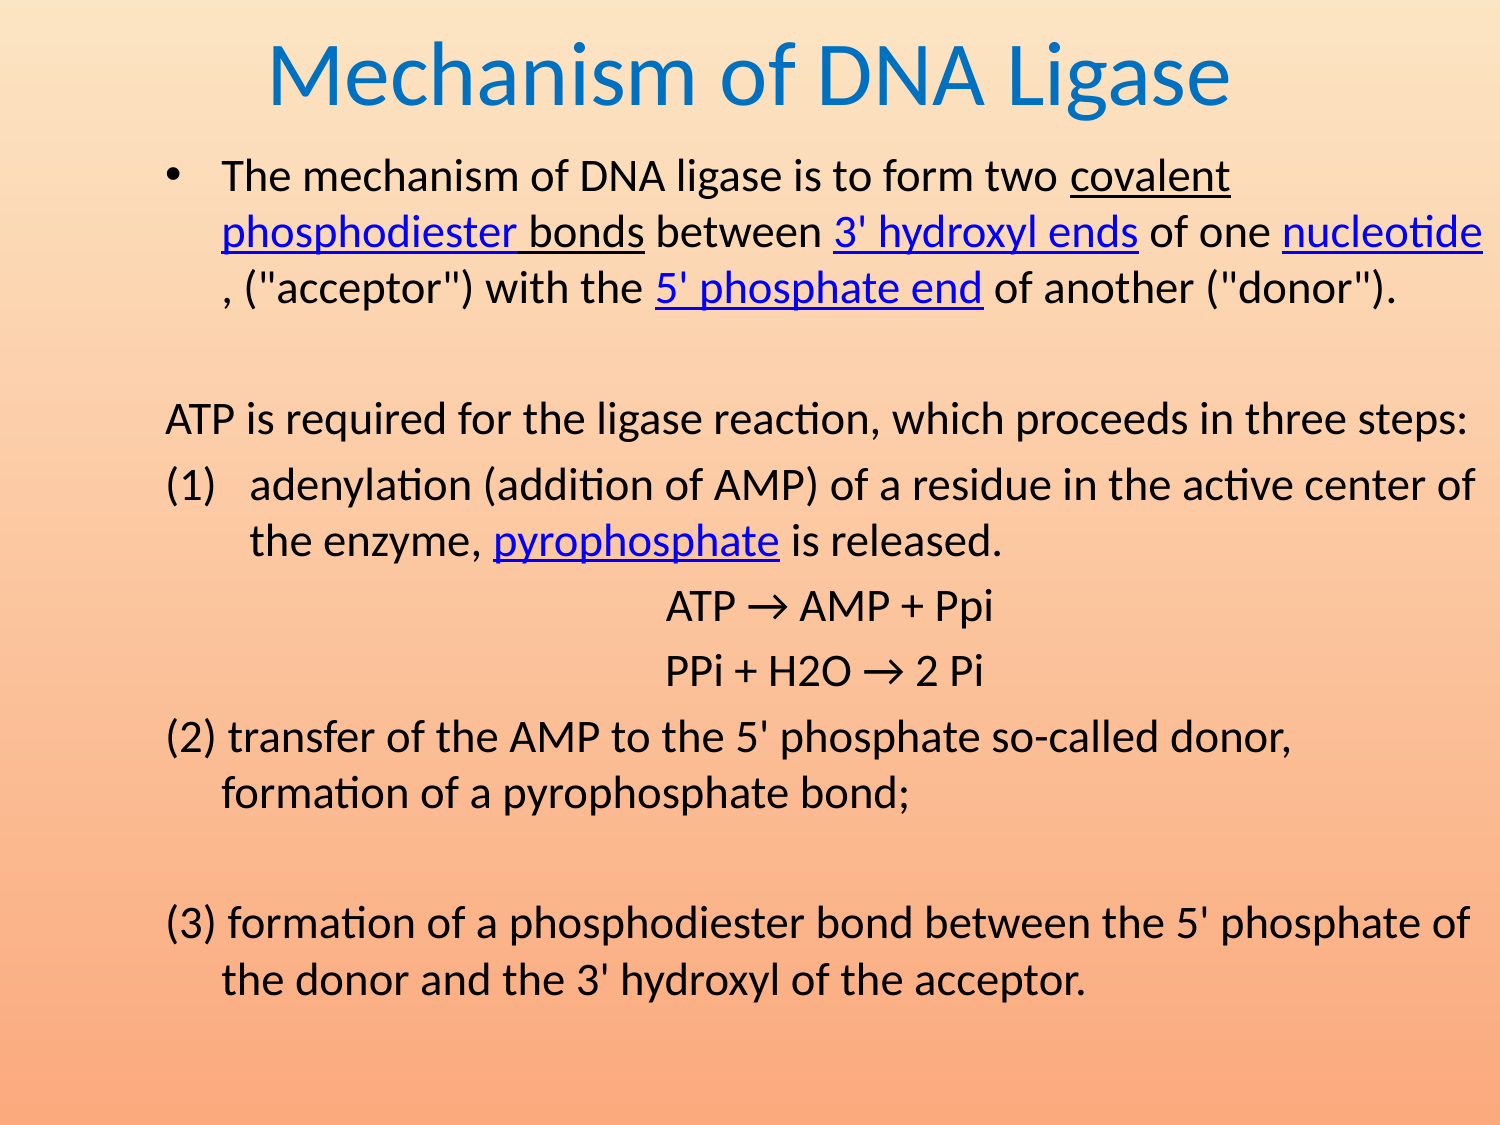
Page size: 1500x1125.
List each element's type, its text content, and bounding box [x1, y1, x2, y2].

list The mechanism of DNA ligase is to form two covalent phosphodiester bonds between 3' hydroxyl ends of one nucleotide, ("acceptor") with the 5' phosphate end of another ("donor"). ATP is required for the ligase reaction, which proceeds in three steps: adenylation (addition of AMP) of a residue in the active center of the enzyme, pyrophosphate is released. ATP → AMP + Ppi PPi + H2O → 2 Pi (2) transfer of the AMP to the 5' phosphate so-called donor, formation of a pyrophosphate bond; (3) formation of a phosphodiester bond between the 5' phosphate of the donor and the 3' hydroxyl of the acceptor. [150, 137, 1500, 1050]
title Mechanism of DNA Ligase [75, 0, 1425, 163]
